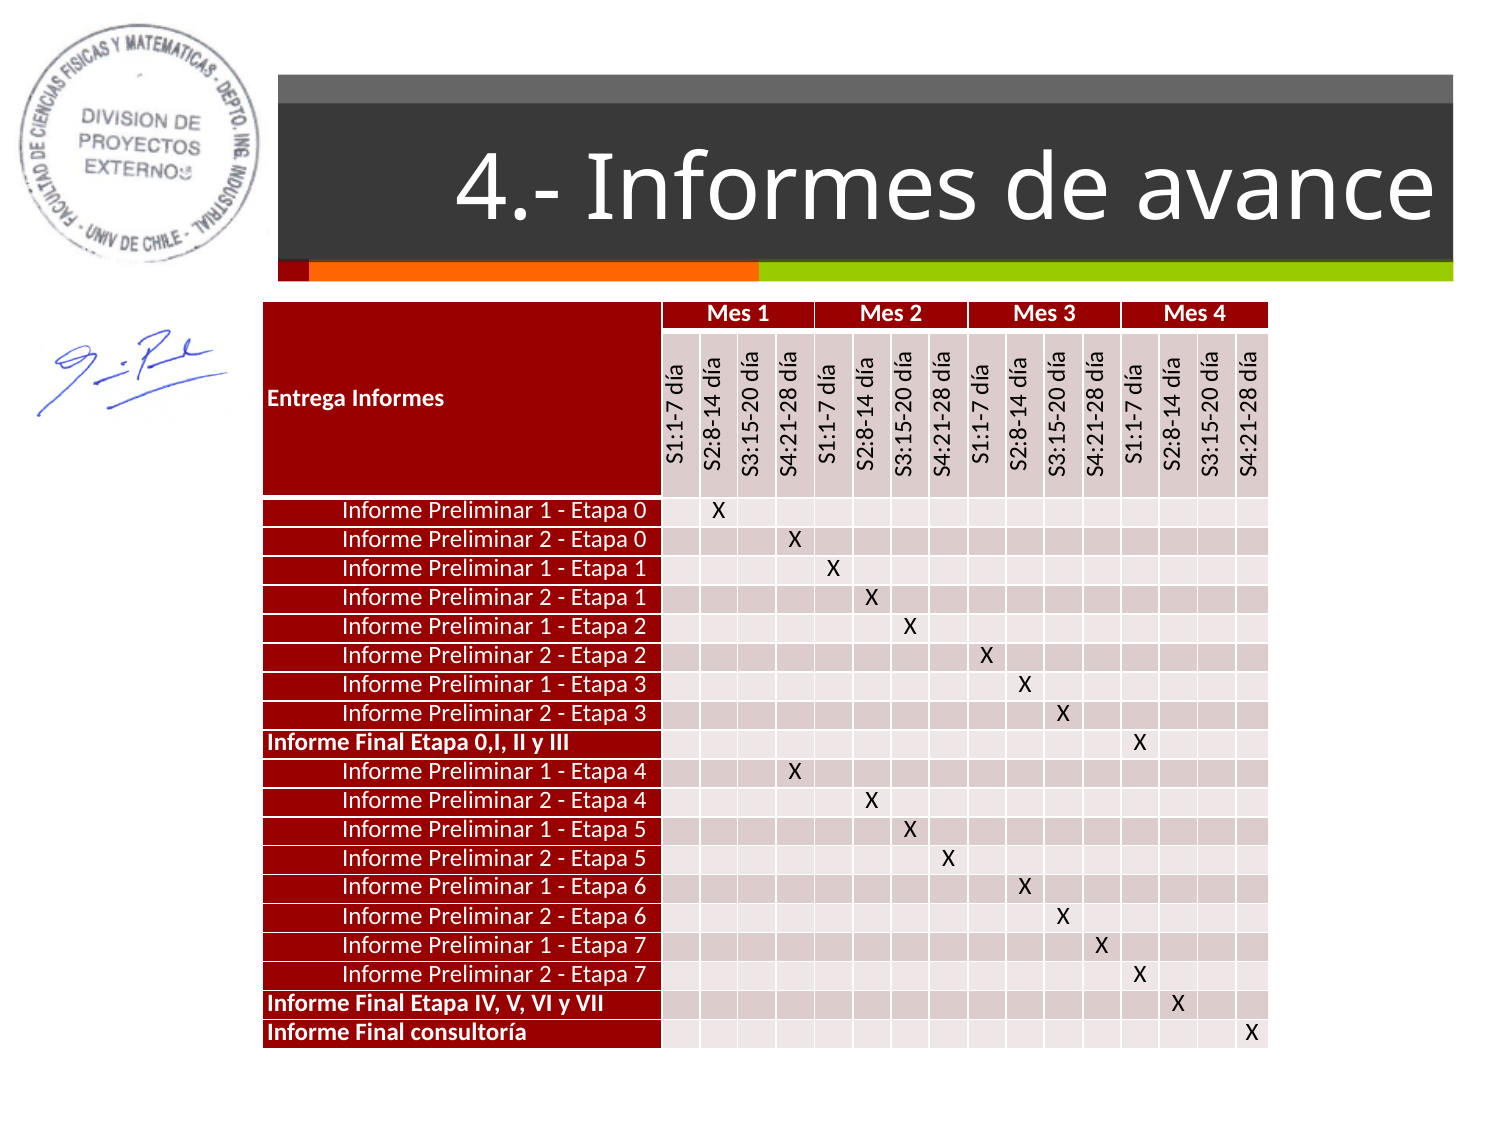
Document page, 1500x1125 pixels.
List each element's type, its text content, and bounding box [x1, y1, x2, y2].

table_cell [1237, 673, 1268, 700]
table_cell [1007, 557, 1043, 584]
table_cell Informe Preliminar 1 - Etapa 1 [263, 557, 661, 584]
table_cell X [892, 615, 928, 642]
table_cell [1122, 875, 1158, 903]
table_cell [1198, 557, 1235, 584]
table_cell [777, 818, 814, 845]
table_cell [777, 904, 814, 932]
table_cell [701, 760, 737, 787]
table_cell [815, 1020, 852, 1048]
table_cell [701, 962, 737, 990]
table_cell [663, 499, 699, 526]
table_cell [930, 586, 967, 613]
table_cell [969, 673, 1005, 700]
table_cell [854, 875, 890, 903]
table_cell [1045, 586, 1082, 613]
table_cell [738, 904, 775, 932]
table_cell [1007, 760, 1043, 787]
table_cell [815, 875, 852, 903]
table_cell [1122, 528, 1158, 555]
table_cell [1122, 499, 1158, 526]
table_cell [701, 904, 737, 932]
table_cell [738, 1020, 775, 1048]
table_cell [738, 818, 775, 845]
table_cell [1084, 586, 1120, 613]
table_cell [1198, 904, 1235, 932]
table_cell [1237, 499, 1268, 526]
table_cell [1007, 644, 1043, 671]
table_cell [663, 760, 699, 787]
title 4.- Informes de avance [284, 103, 1454, 263]
table_cell [969, 499, 1005, 526]
table_cell [969, 991, 1005, 1019]
table_cell Informe Preliminar 1 - Etapa 2 [263, 615, 661, 642]
table_cell [969, 557, 1005, 584]
table_cell [1237, 904, 1268, 932]
table_cell [1237, 702, 1268, 729]
table_cell [1237, 731, 1268, 758]
table_cell [930, 933, 967, 961]
table_cell [1007, 1020, 1043, 1048]
table_cell [1084, 644, 1120, 671]
picture [14, 319, 254, 427]
table_cell [1007, 962, 1043, 990]
table_cell [777, 933, 814, 961]
table_cell X [1007, 673, 1043, 700]
table_cell [969, 731, 1005, 758]
table_cell [892, 528, 928, 555]
table_cell [815, 760, 852, 787]
table_cell [815, 846, 852, 874]
table_cell [1045, 644, 1082, 671]
table_cell X [1122, 962, 1158, 990]
table_cell [663, 962, 699, 990]
table_cell [738, 673, 775, 700]
table_cell [892, 731, 928, 758]
table_cell S1:1-7 día [663, 334, 699, 497]
table_cell [892, 702, 928, 729]
table_cell [1122, 818, 1158, 845]
table_cell X [1007, 875, 1043, 903]
table_cell [1160, 528, 1197, 555]
table_cell [892, 673, 928, 700]
table_cell [1198, 528, 1235, 555]
table_cell [815, 933, 852, 961]
table_cell [1084, 789, 1120, 816]
table_cell [854, 528, 890, 555]
table_cell S2:8-14 día [854, 334, 890, 497]
table_cell [1007, 586, 1043, 613]
table_cell [930, 962, 967, 990]
table_cell [738, 499, 775, 526]
table_cell [1237, 644, 1268, 671]
table_cell [663, 586, 699, 613]
table_cell S4:21-28 día [1237, 334, 1268, 497]
table_cell [930, 760, 967, 787]
table_cell Informe Preliminar 1 - Etapa 4 [263, 760, 661, 787]
table_cell [1084, 702, 1120, 729]
table_cell [1160, 702, 1197, 729]
table_cell [663, 1020, 699, 1048]
table_cell [663, 702, 699, 729]
table_cell [1237, 875, 1268, 903]
table_cell Informe Preliminar 1 - Etapa 6 [263, 875, 661, 903]
table_cell [1084, 760, 1120, 787]
table_cell [815, 991, 852, 1019]
table_cell [815, 731, 852, 758]
table_cell [777, 962, 814, 990]
table_cell X [777, 760, 814, 787]
table_cell [1084, 673, 1120, 700]
table_cell [1198, 962, 1235, 990]
table_cell [1198, 673, 1235, 700]
table_cell [815, 586, 852, 613]
table_cell [930, 557, 967, 584]
table_cell [738, 846, 775, 874]
table_cell [701, 702, 737, 729]
table_cell [663, 875, 699, 903]
table_cell [1007, 702, 1043, 729]
table_cell X [930, 846, 967, 874]
table_cell [1237, 846, 1268, 874]
table_cell [1122, 557, 1158, 584]
table_cell S2:8-14 día [1160, 334, 1197, 497]
table_cell [930, 818, 967, 845]
table_cell [1007, 818, 1043, 845]
table_cell [701, 933, 737, 961]
table_cell [663, 731, 699, 758]
table_cell [930, 789, 967, 816]
table_cell [815, 789, 852, 816]
table_cell [1237, 818, 1268, 845]
table_cell [930, 499, 967, 526]
table_cell [777, 1020, 814, 1048]
table_cell [1045, 789, 1082, 816]
table_cell [1160, 846, 1197, 874]
table_cell X [1160, 991, 1197, 1019]
table_cell [1007, 933, 1043, 961]
table_cell [1122, 789, 1158, 816]
table_cell [701, 528, 737, 555]
table_cell [815, 818, 852, 845]
table_cell [1237, 615, 1268, 642]
table_cell [1237, 933, 1268, 961]
table_cell [1160, 673, 1197, 700]
table_cell Informe Preliminar 2 - Etapa 6 [263, 904, 661, 932]
table_cell [1160, 933, 1197, 961]
table_cell [663, 557, 699, 584]
table_cell Informe Preliminar 1 - Etapa 3 [263, 673, 661, 700]
table_cell [1122, 673, 1158, 700]
table_cell [892, 1020, 928, 1048]
table_cell [738, 760, 775, 787]
table_cell [1122, 933, 1158, 961]
table_cell [892, 875, 928, 903]
table_cell [1045, 846, 1082, 874]
table_cell Informe Preliminar 1 - Etapa 0 [263, 500, 661, 526]
table_cell [1122, 1020, 1158, 1048]
table_cell [854, 991, 890, 1019]
table_cell X [854, 789, 890, 816]
table_cell [663, 789, 699, 816]
table_cell S4:21-28 día [1084, 334, 1120, 497]
table_cell [1198, 933, 1235, 961]
table_cell [1045, 991, 1082, 1019]
table_cell Informe Final consultoría [263, 1020, 661, 1048]
table_cell X [969, 644, 1005, 671]
table_cell [930, 528, 967, 555]
table_cell [1084, 731, 1120, 758]
table_cell [1237, 991, 1268, 1019]
table_cell [1237, 962, 1268, 990]
table_cell [777, 875, 814, 903]
table_cell X [1045, 904, 1082, 932]
table_cell S1:1-7 día [815, 334, 852, 497]
table_cell [777, 991, 814, 1019]
table_cell [1160, 818, 1197, 845]
table_cell [969, 818, 1005, 845]
table_cell [815, 904, 852, 932]
table_cell [1160, 904, 1197, 932]
table_cell [663, 933, 699, 961]
table_cell [1007, 991, 1043, 1019]
table_cell [854, 644, 890, 671]
table_cell [738, 789, 775, 816]
table_cell [1198, 586, 1235, 613]
table_cell [1084, 499, 1120, 526]
table_cell [701, 1020, 737, 1048]
table_cell [1122, 615, 1158, 642]
table_cell S2:8-14 día [701, 334, 737, 497]
table_cell [777, 702, 814, 729]
table_cell [892, 991, 928, 1019]
table_cell [1045, 615, 1082, 642]
table_cell [1007, 499, 1043, 526]
table_cell [701, 846, 737, 874]
table_cell [969, 586, 1005, 613]
table_cell [815, 962, 852, 990]
table_cell X [1045, 702, 1082, 729]
table_cell [1122, 904, 1158, 932]
table_cell Informe Preliminar 2 - Etapa 4 [263, 789, 661, 816]
table_cell [738, 528, 775, 555]
table_cell [1198, 644, 1235, 671]
table_cell [854, 615, 890, 642]
table_cell [930, 731, 967, 758]
table_header Mes 4 [1122, 302, 1268, 328]
table_cell [930, 673, 967, 700]
table_cell [930, 644, 967, 671]
table_cell [1084, 1020, 1120, 1048]
table_cell [854, 499, 890, 526]
table_cell [1237, 557, 1268, 584]
table_cell [777, 644, 814, 671]
table_cell [738, 933, 775, 961]
table_cell [1007, 904, 1043, 932]
table_cell [1045, 528, 1082, 555]
table_cell [1084, 846, 1120, 874]
table_cell [1045, 962, 1082, 990]
table_cell [892, 933, 928, 961]
table_header Mes 1 [663, 302, 814, 328]
table_cell Informe Preliminar 2 - Etapa 0 [263, 528, 661, 555]
table_cell [969, 904, 1005, 932]
table_cell [969, 760, 1005, 787]
table_cell [1084, 875, 1120, 903]
table_cell [1198, 702, 1235, 729]
table_cell [815, 702, 852, 729]
table_cell [777, 615, 814, 642]
table_cell Informe Preliminar 2 - Etapa 1 [263, 586, 661, 613]
table_cell [1007, 789, 1043, 816]
table_cell [815, 499, 852, 526]
table_cell [663, 818, 699, 845]
table_cell [892, 904, 928, 932]
table_cell [1007, 615, 1043, 642]
table_cell [701, 673, 737, 700]
table_cell S1:1-7 día [969, 334, 1005, 497]
table_cell [738, 731, 775, 758]
table_cell [1198, 731, 1235, 758]
table_cell [1198, 760, 1235, 787]
table_cell [1045, 557, 1082, 584]
table_cell [1045, 875, 1082, 903]
table_cell S3:15-20 día [1198, 334, 1235, 497]
table_cell [777, 673, 814, 700]
table_cell [663, 846, 699, 874]
table_cell [663, 904, 699, 932]
table_cell S2:8-14 día [1007, 334, 1043, 497]
table_cell [1045, 1020, 1082, 1048]
table_cell X [1122, 731, 1158, 758]
table_header Entrega Informes [263, 302, 661, 495]
table_cell S3:15-20 día [738, 334, 775, 497]
table_cell [892, 962, 928, 990]
table_cell [738, 991, 775, 1019]
table_cell [892, 789, 928, 816]
table_cell [892, 644, 928, 671]
table_cell [1122, 702, 1158, 729]
table_cell [930, 904, 967, 932]
table_cell [815, 615, 852, 642]
table_cell [777, 557, 814, 584]
table_cell [663, 991, 699, 1019]
table_cell [701, 991, 737, 1019]
table_cell Informe Preliminar 2 - Etapa 2 [263, 644, 661, 671]
table_cell [1122, 991, 1158, 1019]
table_cell [854, 1020, 890, 1048]
table_cell [1237, 789, 1268, 816]
table_cell [1045, 731, 1082, 758]
table_cell [892, 557, 928, 584]
table_cell [1084, 991, 1120, 1019]
table_cell [1198, 789, 1235, 816]
table_cell [815, 528, 852, 555]
table_cell [969, 1020, 1005, 1048]
table_cell S4:21-28 día [930, 334, 967, 497]
table_cell [969, 789, 1005, 816]
table_cell [1045, 760, 1082, 787]
table_cell [969, 933, 1005, 961]
table_cell Informe Preliminar 2 - Etapa 7 [263, 962, 661, 990]
table_cell [1160, 789, 1197, 816]
table_cell [1122, 586, 1158, 613]
table_cell [663, 615, 699, 642]
table_cell [777, 846, 814, 874]
table_header Mes 3 [969, 302, 1120, 328]
table_cell [701, 615, 737, 642]
table_cell S3:15-20 día [1045, 334, 1082, 497]
table_cell [854, 702, 890, 729]
table_cell [1160, 499, 1197, 526]
table_cell [1160, 1020, 1197, 1048]
table_cell [892, 846, 928, 874]
table_cell X [892, 818, 928, 845]
table_cell [930, 1020, 967, 1048]
table_cell X [815, 557, 852, 584]
table_cell [738, 586, 775, 613]
table_cell [1198, 875, 1235, 903]
table_cell Informe Preliminar 2 - Etapa 3 [263, 702, 661, 729]
table_cell [1198, 499, 1235, 526]
table_cell [854, 904, 890, 932]
table_cell [701, 586, 737, 613]
table_cell [701, 875, 737, 903]
table_cell [1160, 760, 1197, 787]
table_cell [701, 644, 737, 671]
table_cell Informe Final Etapa 0,I, II y III [263, 731, 661, 758]
table_cell X [777, 528, 814, 555]
table_cell [1160, 586, 1197, 613]
table_cell [663, 528, 699, 555]
table_cell X [1084, 933, 1120, 961]
table_cell [1122, 760, 1158, 787]
table_cell S4:21-28 día [777, 334, 814, 497]
table_cell [930, 875, 967, 903]
table_cell [854, 818, 890, 845]
table_cell [1160, 731, 1197, 758]
table_cell [738, 615, 775, 642]
table_cell [1198, 1020, 1235, 1048]
table_cell X [701, 499, 737, 526]
table_cell X [1237, 1020, 1268, 1048]
table_cell [1084, 818, 1120, 845]
table_cell [1007, 731, 1043, 758]
table_cell [815, 673, 852, 700]
table_cell [1198, 991, 1235, 1019]
table_cell [854, 846, 890, 874]
table_cell [777, 731, 814, 758]
table_cell [854, 731, 890, 758]
table_cell [738, 702, 775, 729]
table_cell [1084, 962, 1120, 990]
table_cell [1237, 528, 1268, 555]
table_cell [1160, 615, 1197, 642]
table_cell S3:15-20 día [892, 334, 928, 497]
table_header Mes 2 [815, 302, 967, 328]
table_cell [1160, 962, 1197, 990]
table_cell [1084, 528, 1120, 555]
table_cell Informe Preliminar 2 - Etapa 5 [263, 846, 661, 874]
table_cell [1160, 875, 1197, 903]
table_cell [1122, 644, 1158, 671]
table_cell Informe Final Etapa IV, V, VI y VII [263, 991, 661, 1019]
table_cell [892, 586, 928, 613]
table_cell [738, 644, 775, 671]
table_cell [930, 702, 967, 729]
table_cell [777, 586, 814, 613]
table_cell [738, 962, 775, 990]
table_cell [738, 875, 775, 903]
table_cell [1122, 846, 1158, 874]
table_cell [1160, 644, 1197, 671]
table_cell [854, 557, 890, 584]
table_cell [930, 615, 967, 642]
table_cell Informe Preliminar 1 - Etapa 7 [263, 933, 661, 961]
table_cell [969, 528, 1005, 555]
table_cell [969, 702, 1005, 729]
table_cell Informe Preliminar 1 - Etapa 5 [263, 818, 661, 845]
table_cell [892, 760, 928, 787]
table_cell [1084, 557, 1120, 584]
table_cell [1045, 499, 1082, 526]
table_cell [1007, 528, 1043, 555]
table_cell [1007, 846, 1043, 874]
table_cell [854, 673, 890, 700]
table_cell [701, 818, 737, 845]
table_cell [854, 933, 890, 961]
table_cell [1237, 586, 1268, 613]
table_cell [815, 644, 852, 671]
table_cell [1198, 818, 1235, 845]
picture [0, 0, 278, 286]
table_cell [1045, 673, 1082, 700]
table_cell [854, 962, 890, 990]
table_cell [892, 499, 928, 526]
table_cell [777, 499, 814, 526]
table_cell [969, 875, 1005, 903]
table_cell [1160, 557, 1197, 584]
table_cell [1084, 904, 1120, 932]
table_cell [969, 615, 1005, 642]
table_cell [854, 760, 890, 787]
table_cell [1198, 615, 1235, 642]
table_cell [663, 673, 699, 700]
table_cell [1237, 760, 1268, 787]
table_cell [663, 644, 699, 671]
table_cell X [854, 586, 890, 613]
table_cell [701, 557, 737, 584]
table_cell [1045, 818, 1082, 845]
table_cell [1045, 933, 1082, 961]
table_cell [1084, 615, 1120, 642]
table_cell [701, 731, 737, 758]
table_cell [930, 991, 967, 1019]
table_cell [701, 789, 737, 816]
table_cell [969, 846, 1005, 874]
table_cell [777, 789, 814, 816]
table_cell [738, 557, 775, 584]
table_cell S1:1-7 día [1122, 334, 1158, 497]
table_cell [1198, 846, 1235, 874]
table_cell [969, 962, 1005, 990]
